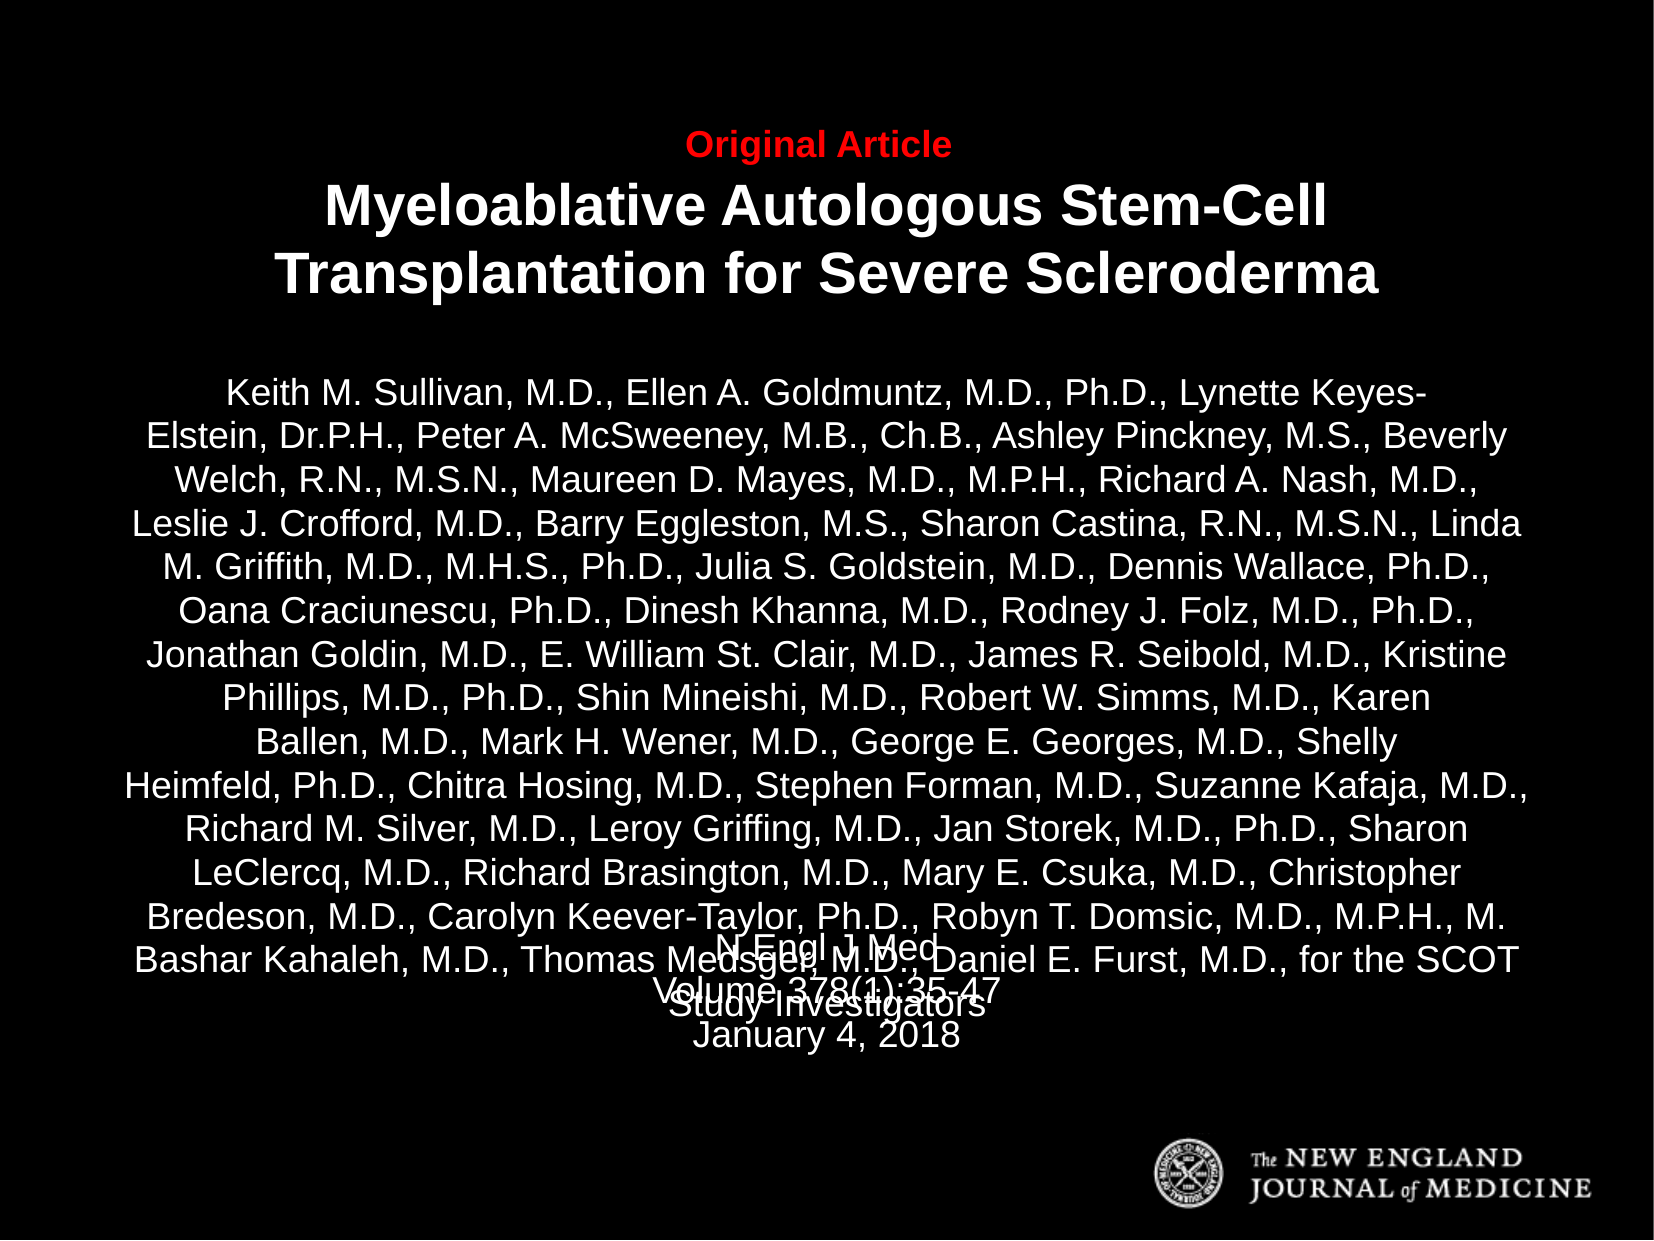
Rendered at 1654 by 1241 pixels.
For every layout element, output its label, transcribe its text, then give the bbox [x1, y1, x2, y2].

picture [1141, 1133, 1606, 1213]
text_box Original Article Myeloablative Autologous Stem-Cell Transplantation for Severe Scleroderma [121, 103, 1533, 311]
text_box N Engl J Med Volume 378(1):35-47 January 4, 2018 [121, 925, 1533, 1057]
text_box Keith M. Sullivan, M.D., Ellen A. Goldmuntz, M.D., Ph.D., Lynette Keyes-Elstein, Dr.P.H., Peter A. McSweeney, M.B., Ch.B., Ashley Pinckney, M.S., Beverly Welch, R.N., M.S.N., Maureen D. Mayes, M.D., M.P.H., Richard A. Nash, M.D., Leslie J. Crofford, M.D., Barry Eggleston, M.S., Sharon Castina, R.N., M.S.N., Linda M. Griffith, M.D., M.H.S., Ph.D., Julia S. Goldstein, M.D., Dennis Wallace, Ph.D., Oana Craciunescu, Ph.D., Dinesh Khanna, M.D., Rodney J. Folz, M.D., Ph.D., Jonathan Goldin, M.D., E. William St. Clair, M.D., James R. Seibold, M.D., Kristine Phillips, M.D., Ph.D., Shin Mineishi, M.D., Robert W. Simms, M.D., Karen Ballen, M.D., Mark H. Wener, M.D., George E. Georges, M.D., Shelly Heimfeld, Ph.D., Chitra Hosing, M.D., Stephen Forman, M.D., Suzanne Kafaja, M.D., Richard M. Silver, M.D., Leroy Griffing, M.D., Jan Storek, M.D., Ph.D., Sharon LeClercq, M.D., Richard Brasington, M.D., Mary E. Csuka, M.D., Christopher Bredeson, M.D., Carolyn Keever-Taylor, Ph.D., Robyn T. Domsic, M.D., M.P.H., M. Bashar Kahaleh, M.D., Thomas Medsger, M.D., Daniel E. Furst, M.D., for the SCOT Study Investigators [121, 370, 1533, 867]
